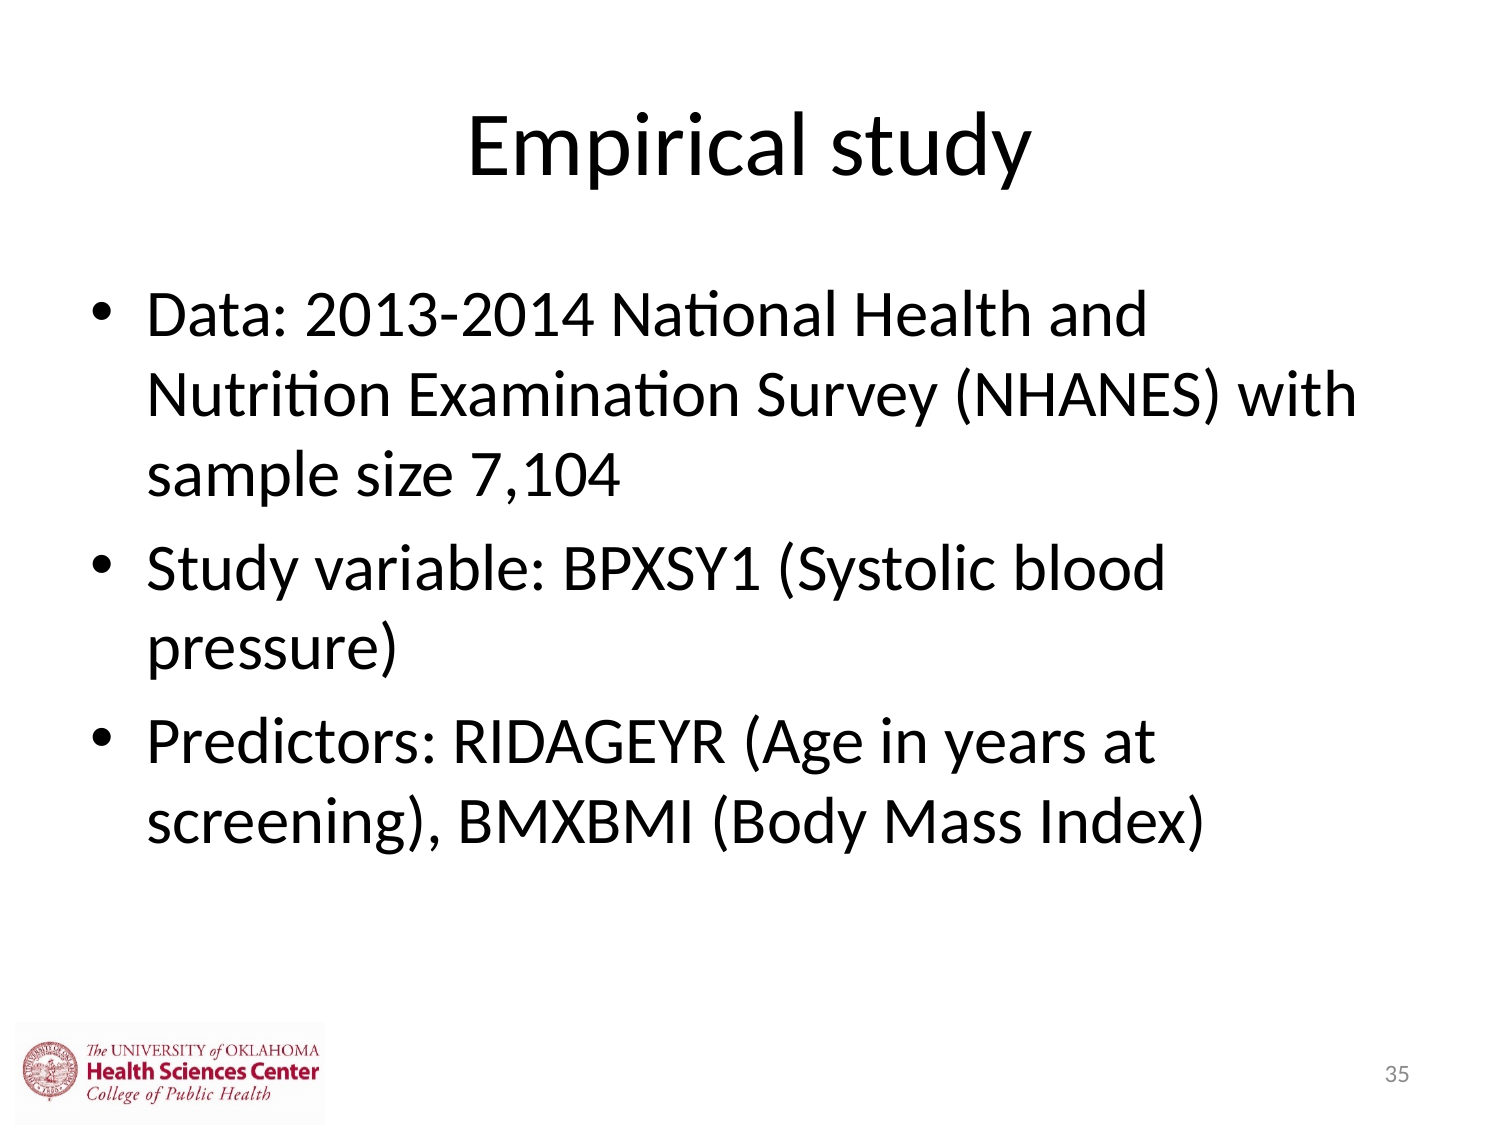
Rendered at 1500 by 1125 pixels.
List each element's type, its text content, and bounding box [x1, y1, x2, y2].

list Data: 2013-2014 National Health and Nutrition Examination Survey (NHANES) with sample size 7,104 Study variable: BPXSY1 (Systolic blood pressure) Predictors: RIDAGEYR (Age in years at screening), BMXBMI (Body Mass Index) [75, 262, 1425, 1005]
title Empirical study [75, 45, 1425, 233]
slide_number 35 [1074, 1042, 1425, 1103]
picture [15, 1022, 325, 1125]
